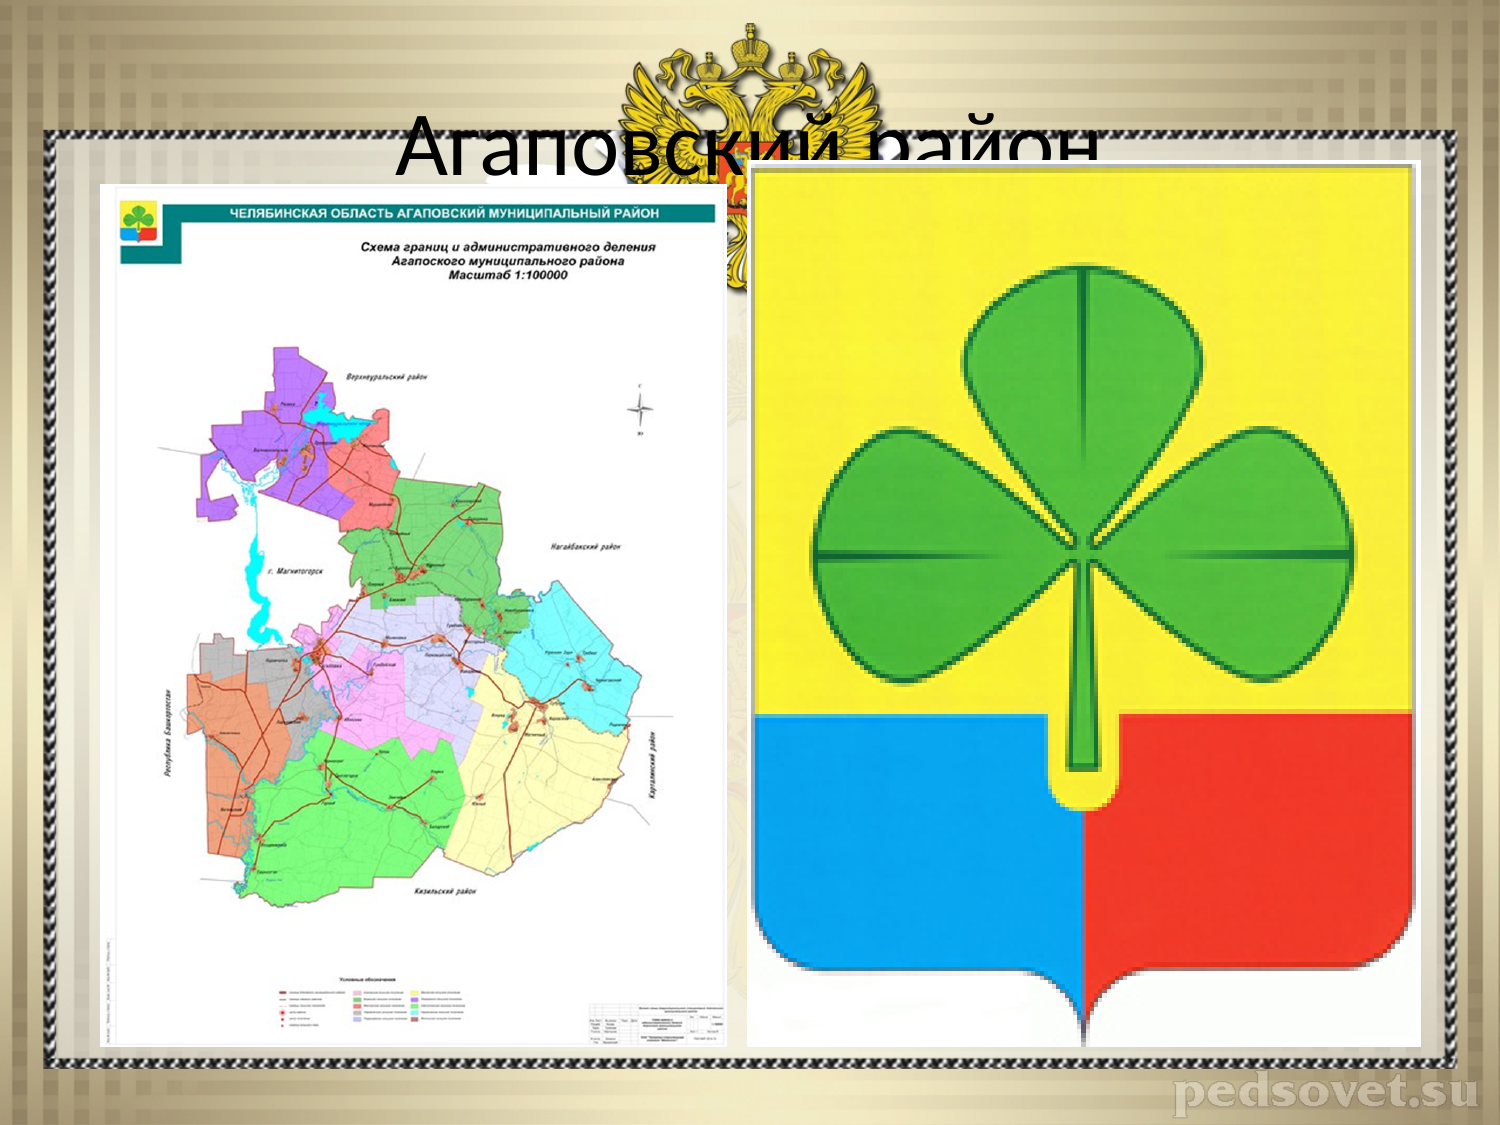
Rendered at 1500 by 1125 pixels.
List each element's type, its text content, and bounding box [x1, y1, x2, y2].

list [100, 184, 727, 1047]
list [747, 160, 1422, 1047]
title Агаповский район [74, 44, 1426, 233]
picture [0, 0, 1500, 1125]
